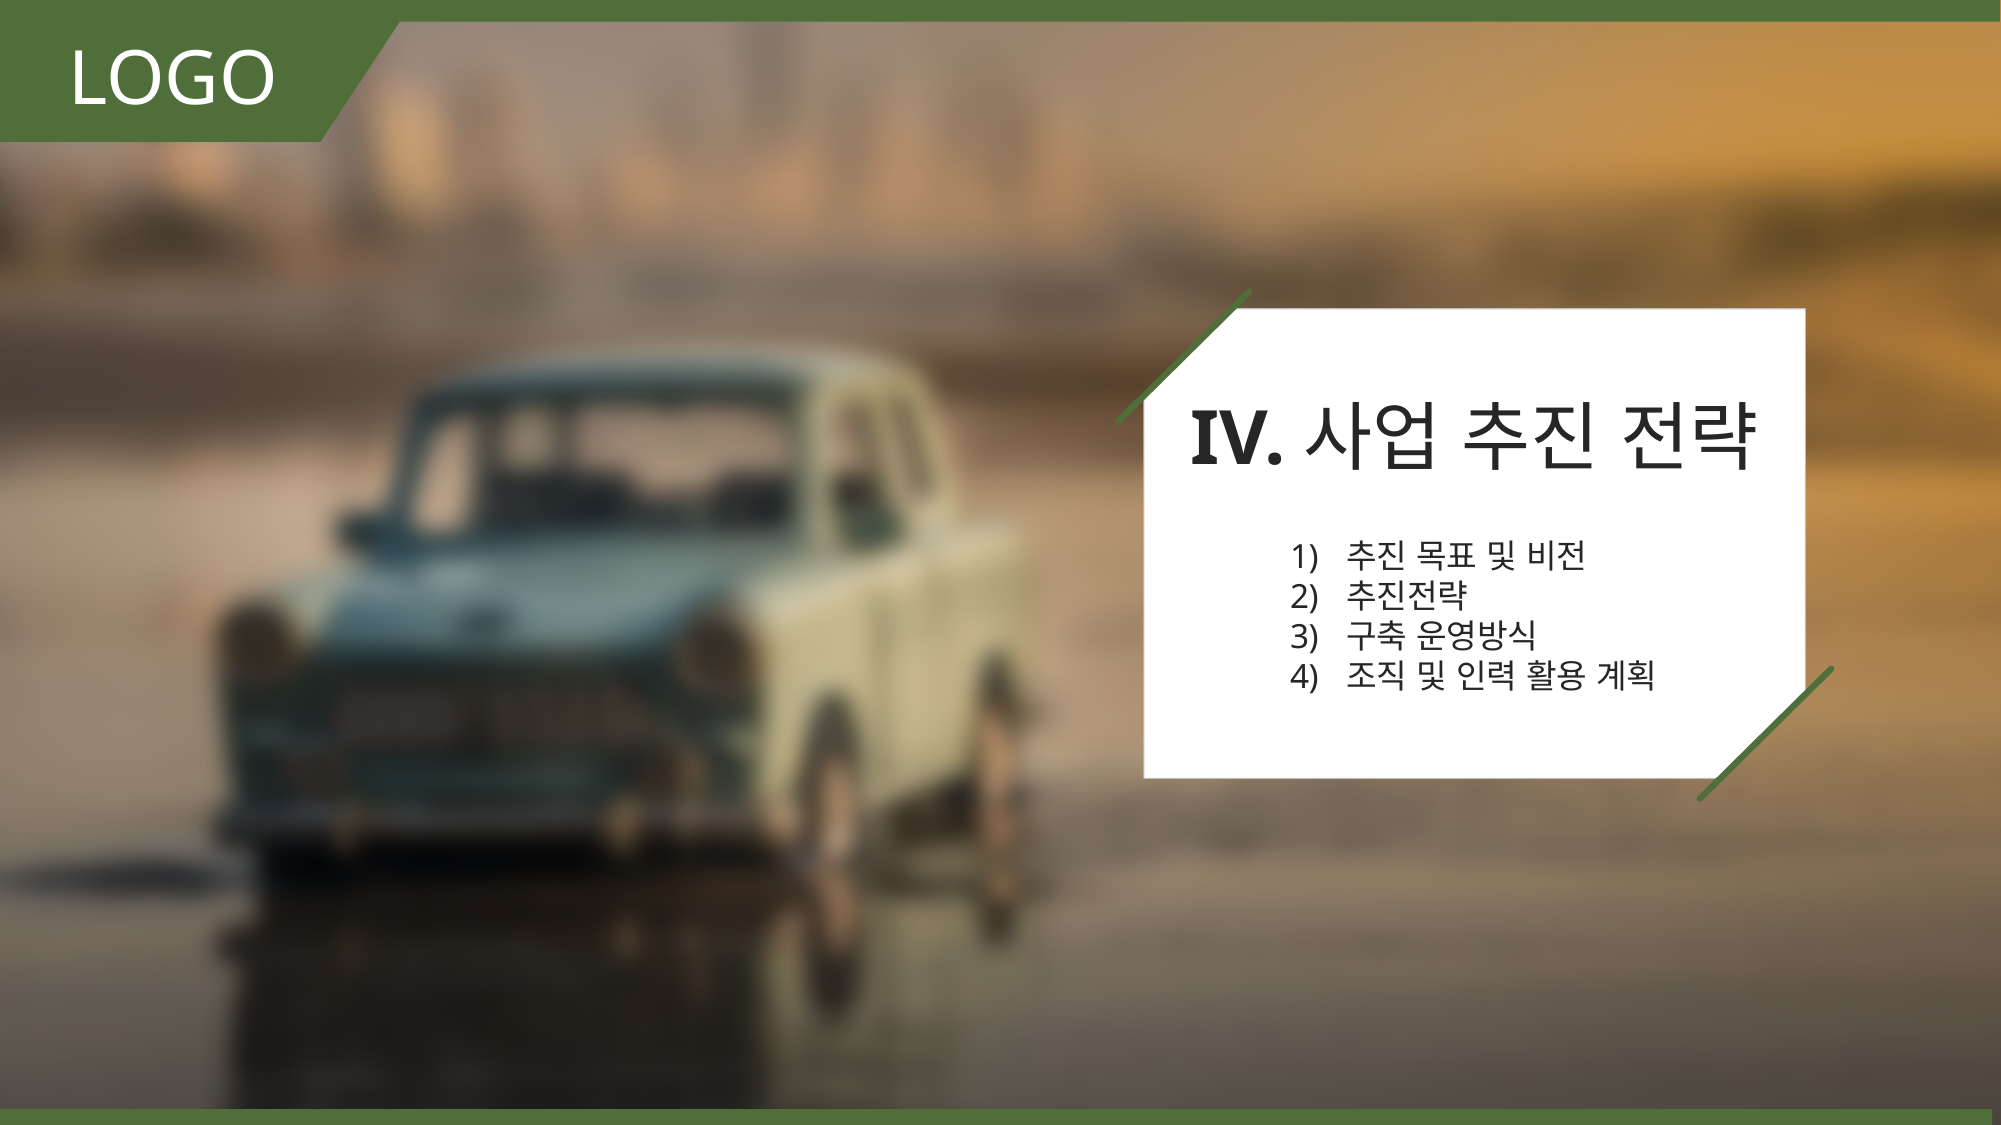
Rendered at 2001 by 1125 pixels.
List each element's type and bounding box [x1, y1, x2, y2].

picture [0, 0, 2001, 1125]
text_box [0, 0, 2000, 143]
text_box [1117, 291, 1832, 799]
